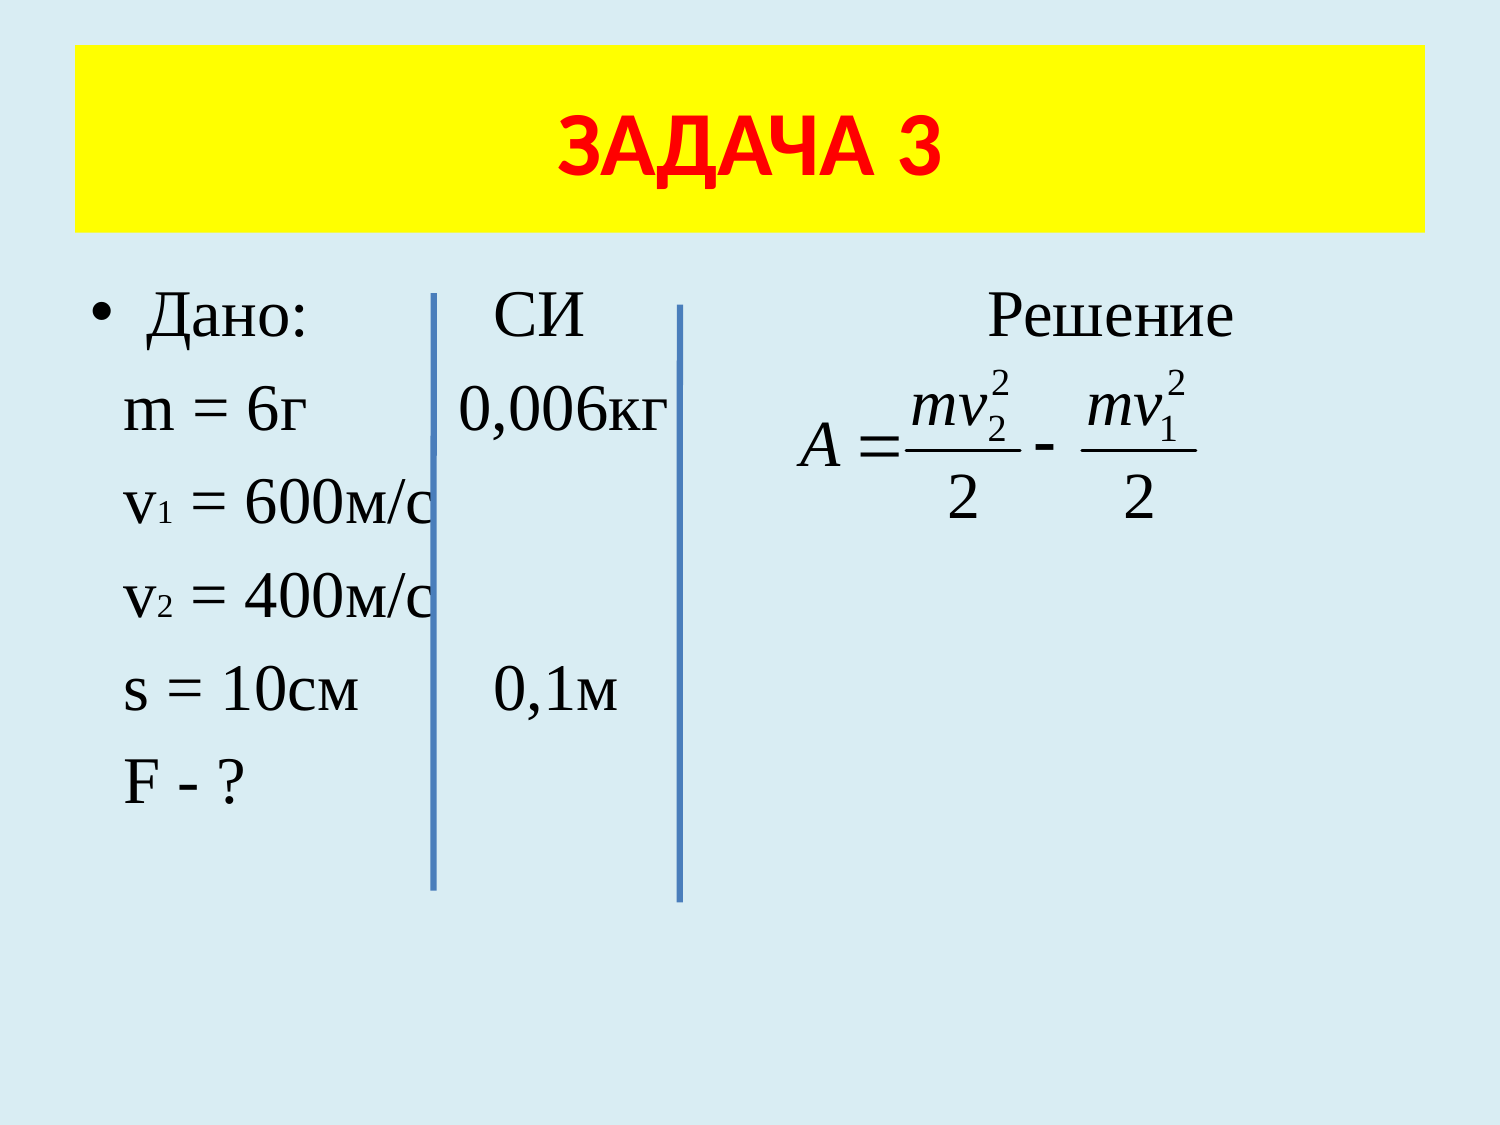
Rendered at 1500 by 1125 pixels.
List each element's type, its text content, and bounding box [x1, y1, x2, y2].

title ЗАДАЧА 3 [75, 45, 1425, 233]
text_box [784, 351, 1208, 533]
list Дано: СИ Решение m = 6г 0,006кг v1 = 600м/с v2 = 400м/с s = 10см 0,1м F - ? [75, 262, 1425, 1005]
